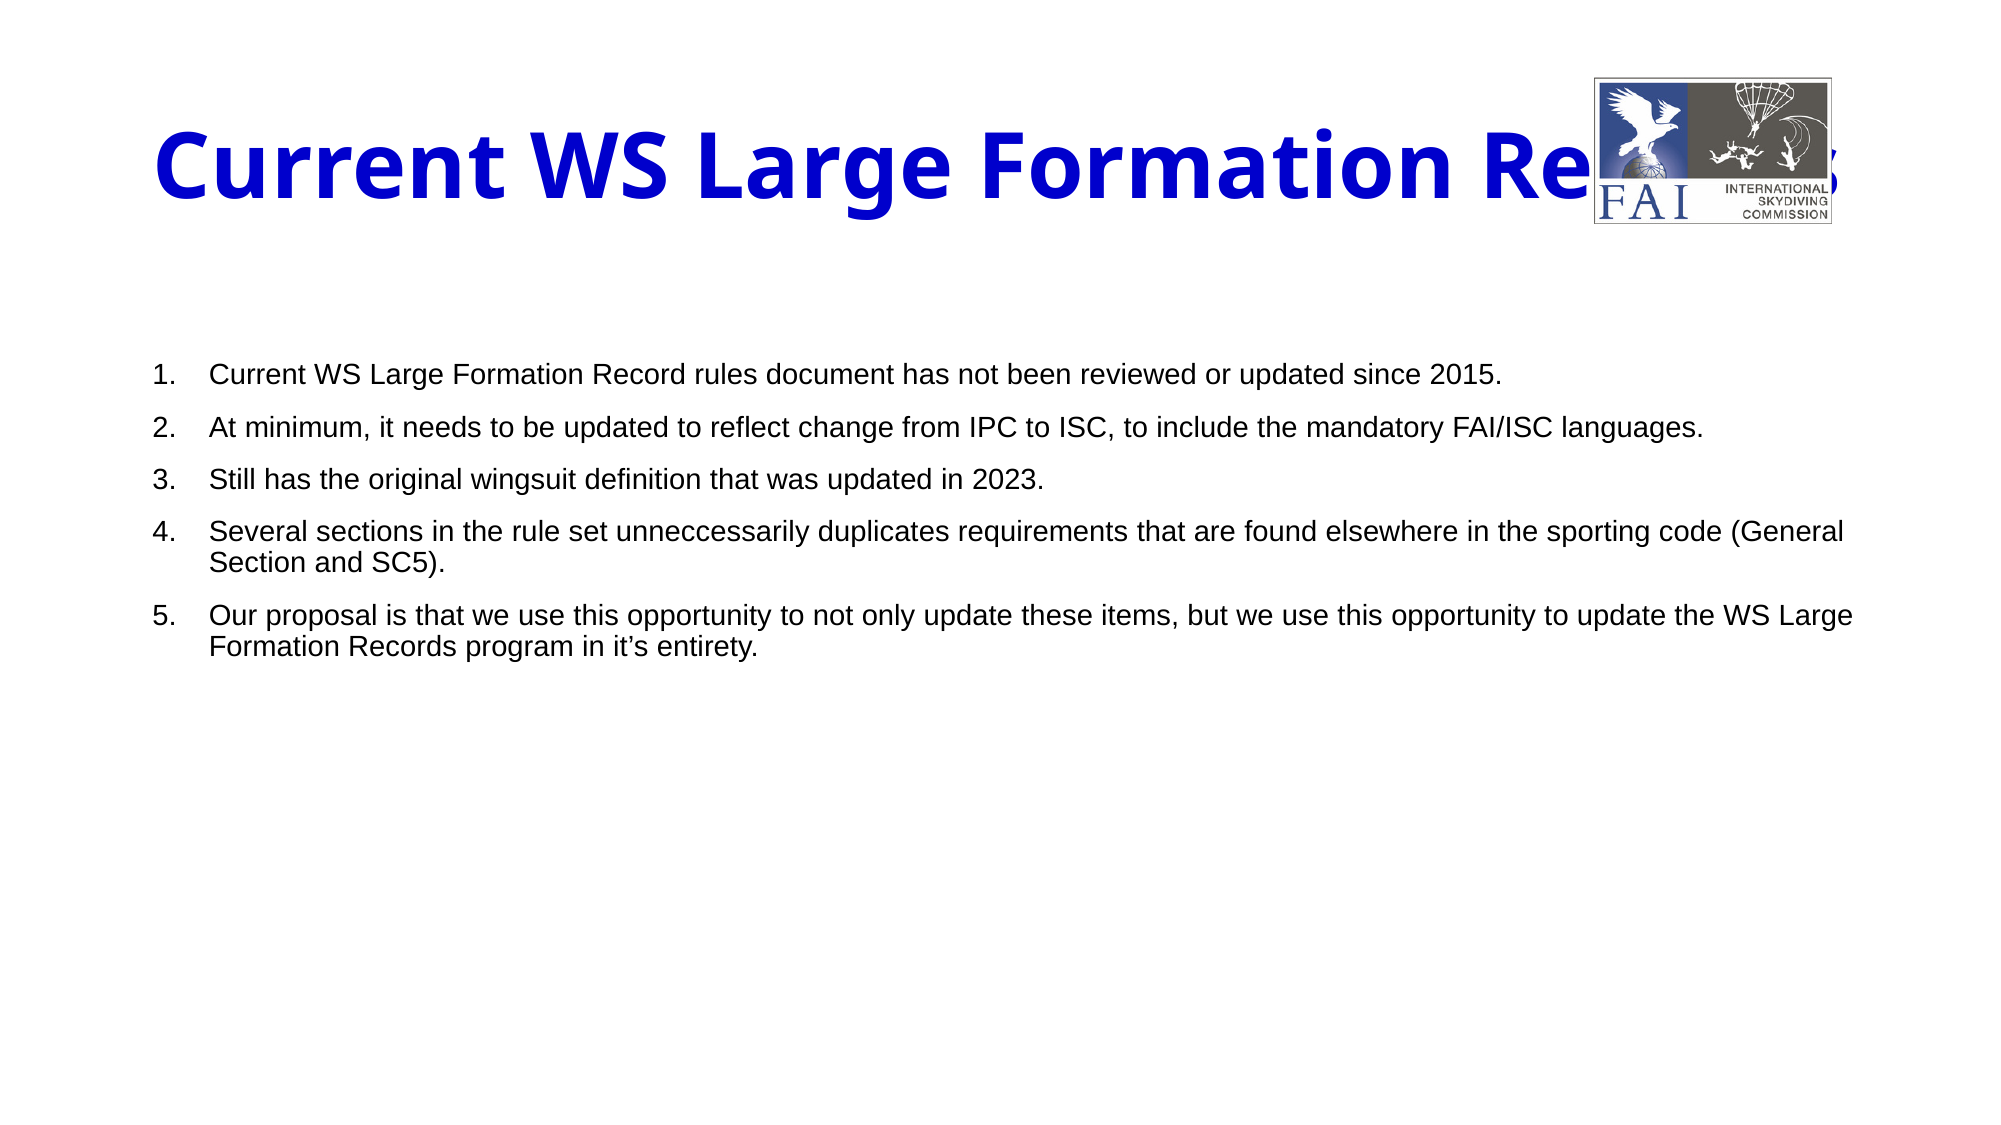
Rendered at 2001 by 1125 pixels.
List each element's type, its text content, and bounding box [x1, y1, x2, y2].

title Current WS Large Formation Records [137, 59, 1863, 278]
list Current WS Large Formation Record rules document has not been reviewed or updated since 2015. At minimum, it needs to be updated to reflect change from IPC to ISC, to include the mandatory FAI/ISC languages. Still has the original wingsuit definition that was updated in 2023. Several sections in the rule set unneccessarily duplicates requirements that are found elsewhere in the sporting code (General Section and SC5). Our proposal is that we use this opportunity to not only update these items, but we use this opportunity to update the WS Large Formation Records program in it’s entirety. [137, 296, 1930, 1077]
picture [1594, 77, 1832, 224]
